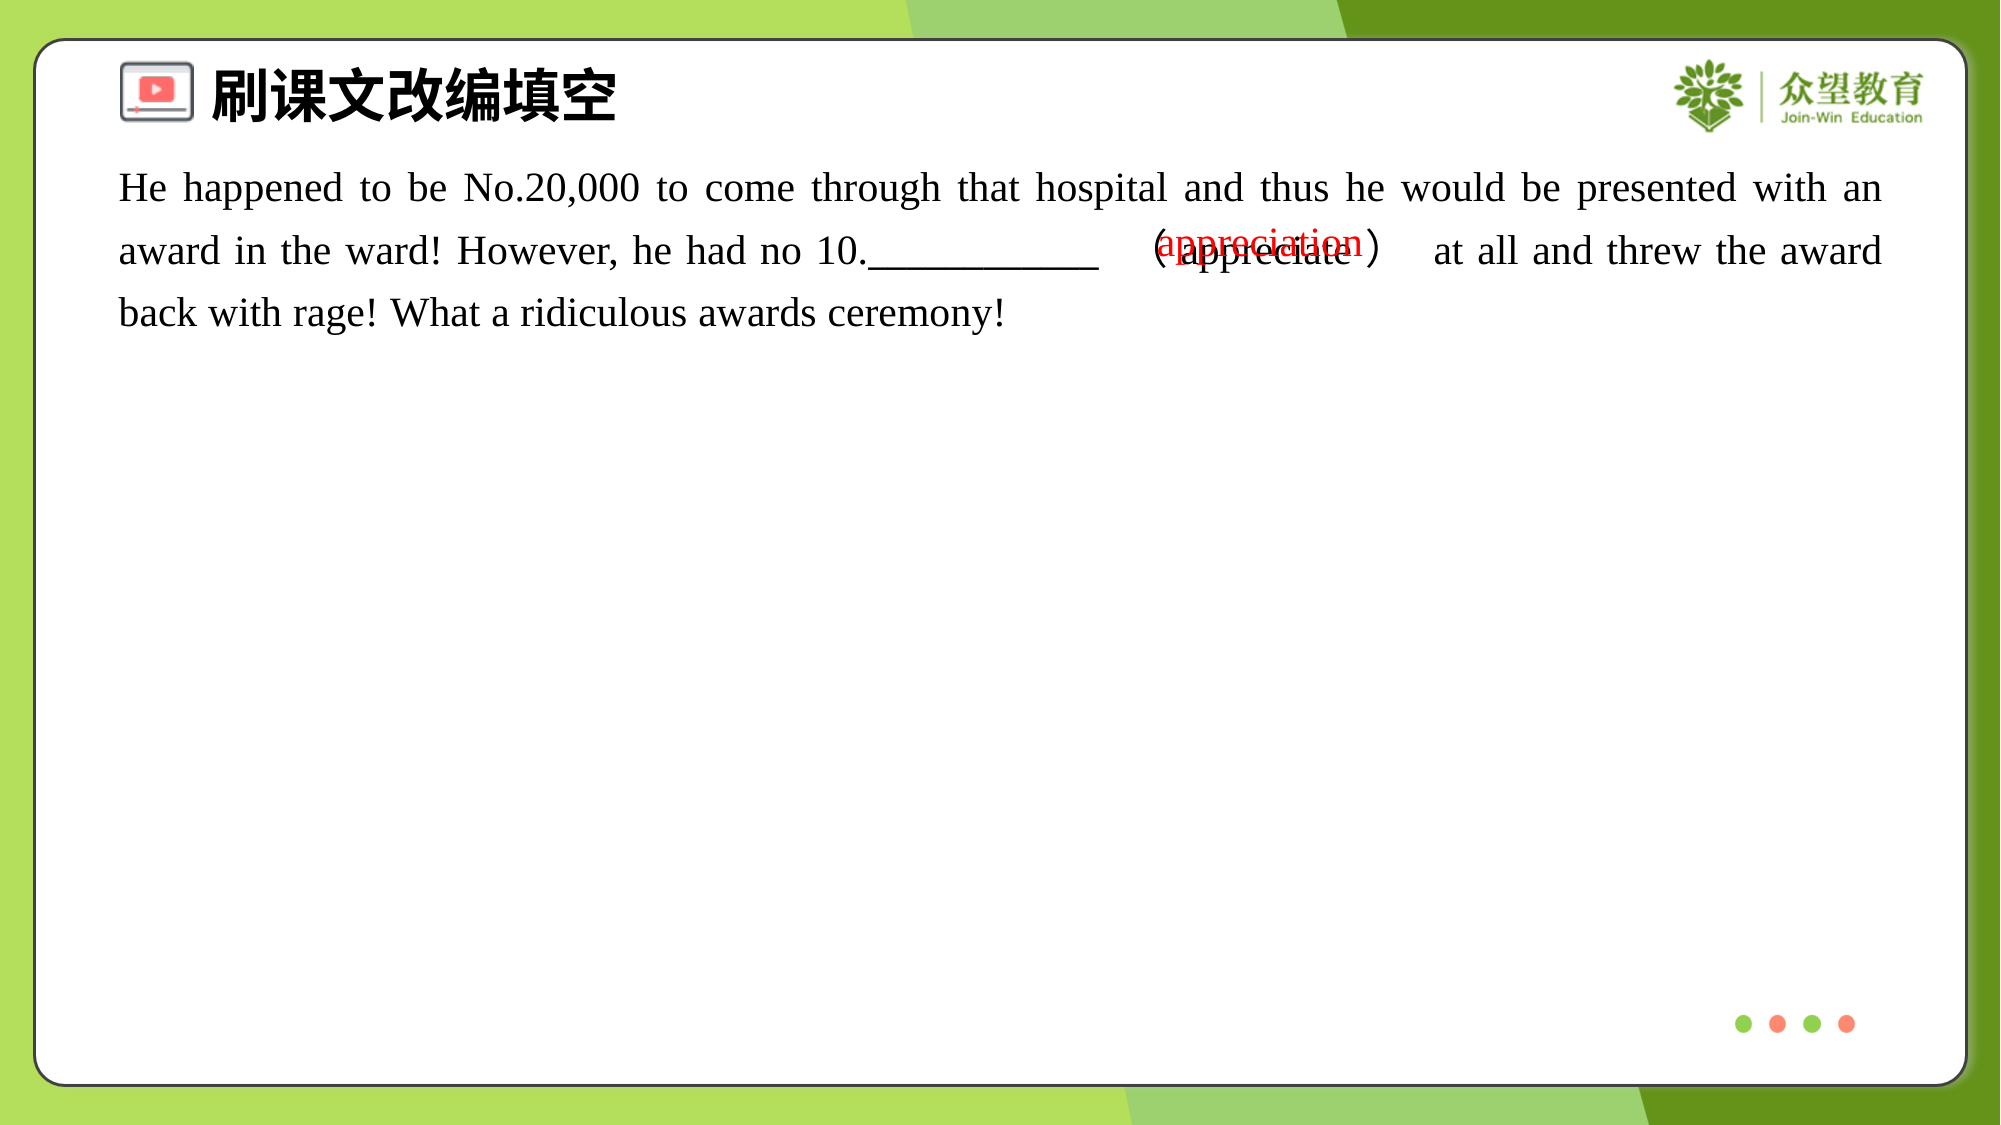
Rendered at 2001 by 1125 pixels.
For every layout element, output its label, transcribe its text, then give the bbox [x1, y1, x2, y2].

text_box He happened to be No.20,000 to come through that hospital and thus he would be presented with an award in the ward! However, he had no 10.____________ （appreciate） at all and threw the award back with rage! What a ridiculous awards ceremony! [118, 147, 1883, 330]
picture [0, 0, 2000, 1125]
text_box appreciation [1152, 201, 1368, 260]
